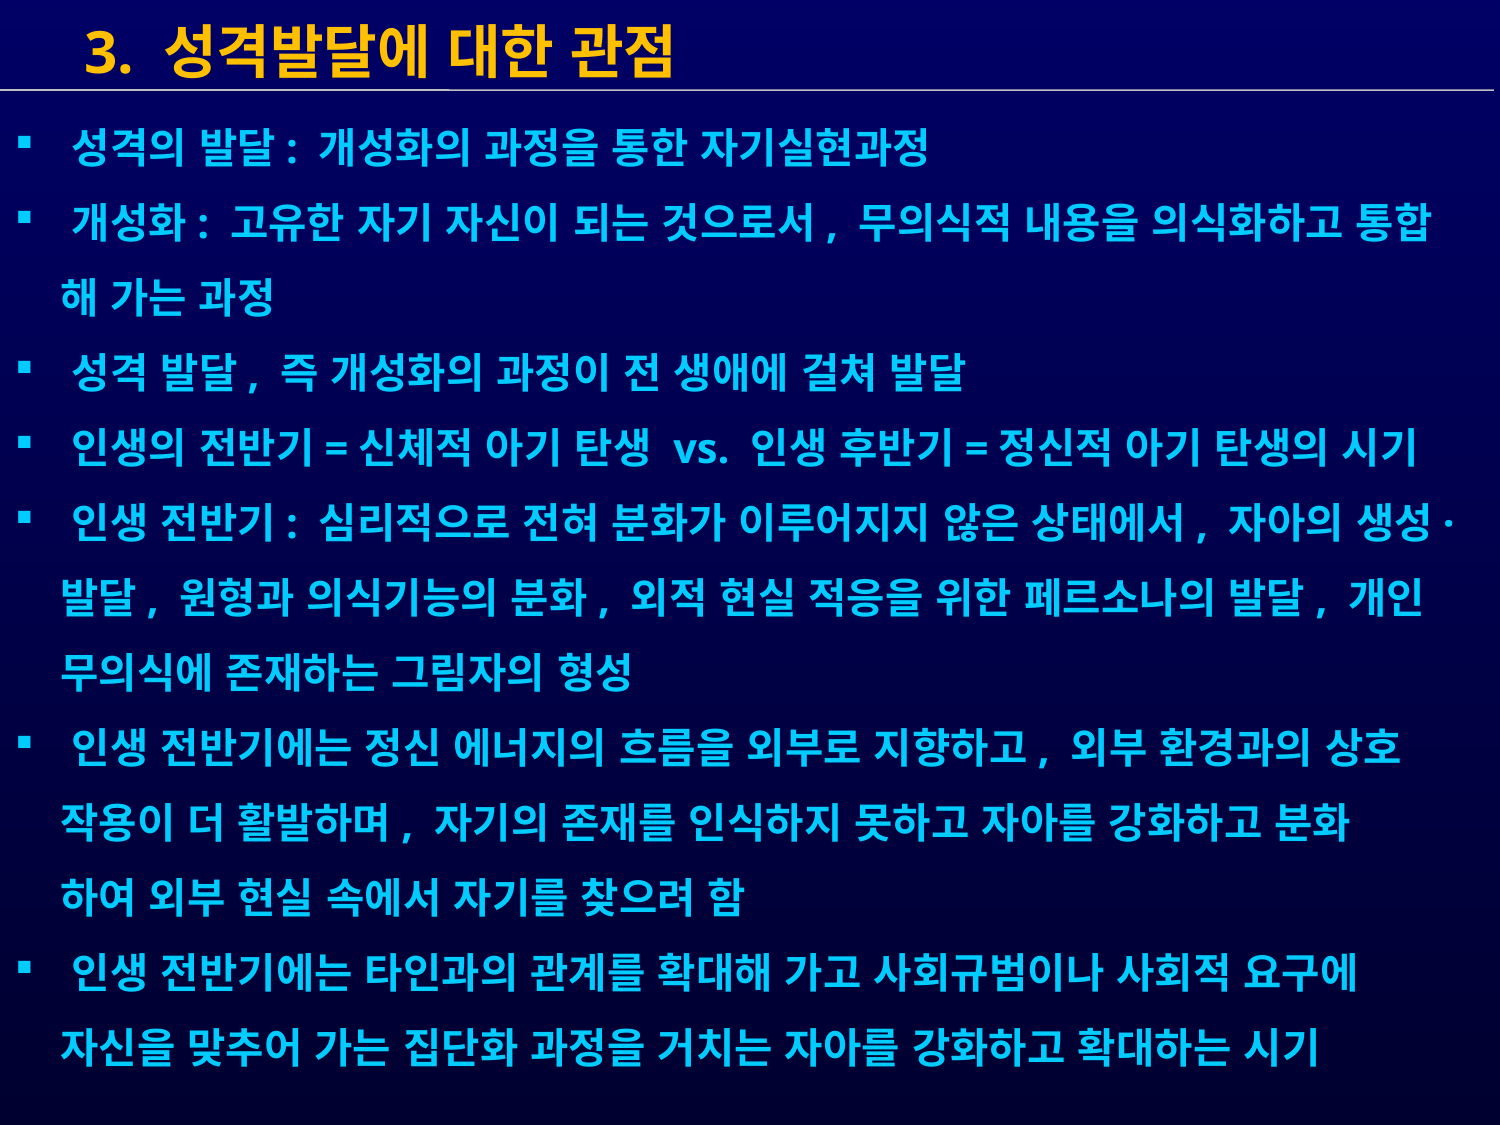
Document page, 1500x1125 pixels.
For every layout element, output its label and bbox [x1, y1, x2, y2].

text_box [0, 6, 1500, 1090]
